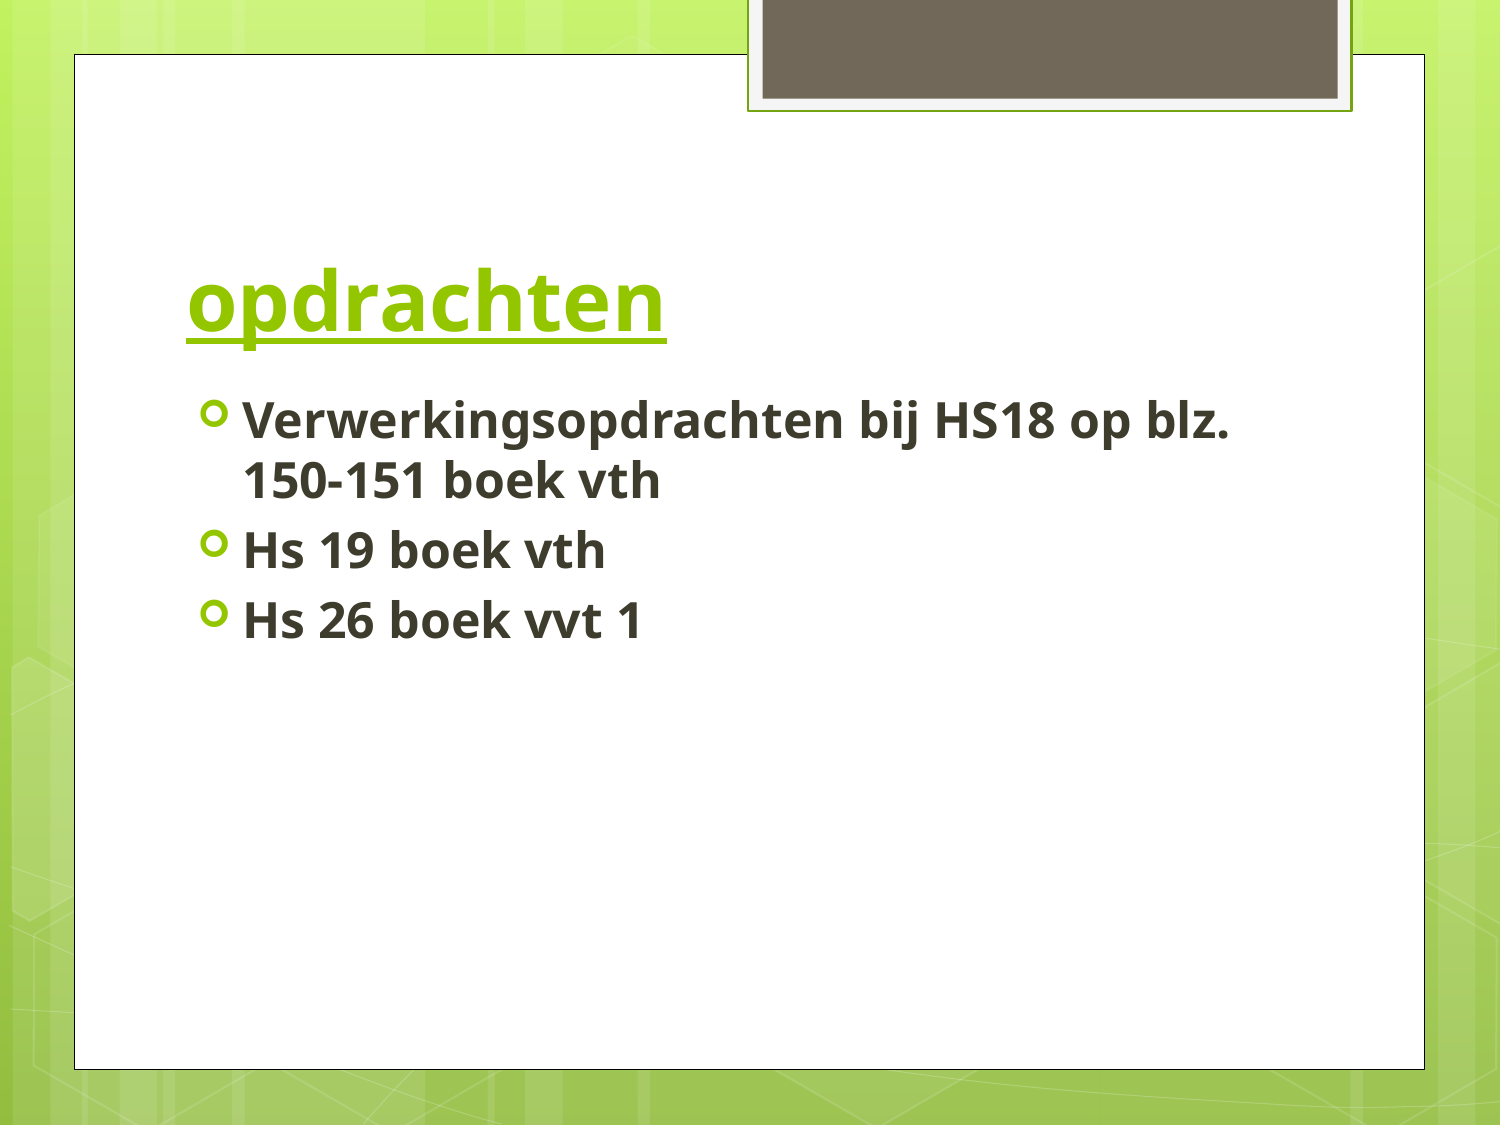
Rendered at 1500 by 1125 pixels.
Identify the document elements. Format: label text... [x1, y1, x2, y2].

list Verwerkingsopdrachten bij HS18 op blz. 150-151 boek vth Hs 19 boek vth Hs 26 boek vvt 1 [171, 381, 1283, 957]
title opdrachten [171, 168, 1324, 357]
